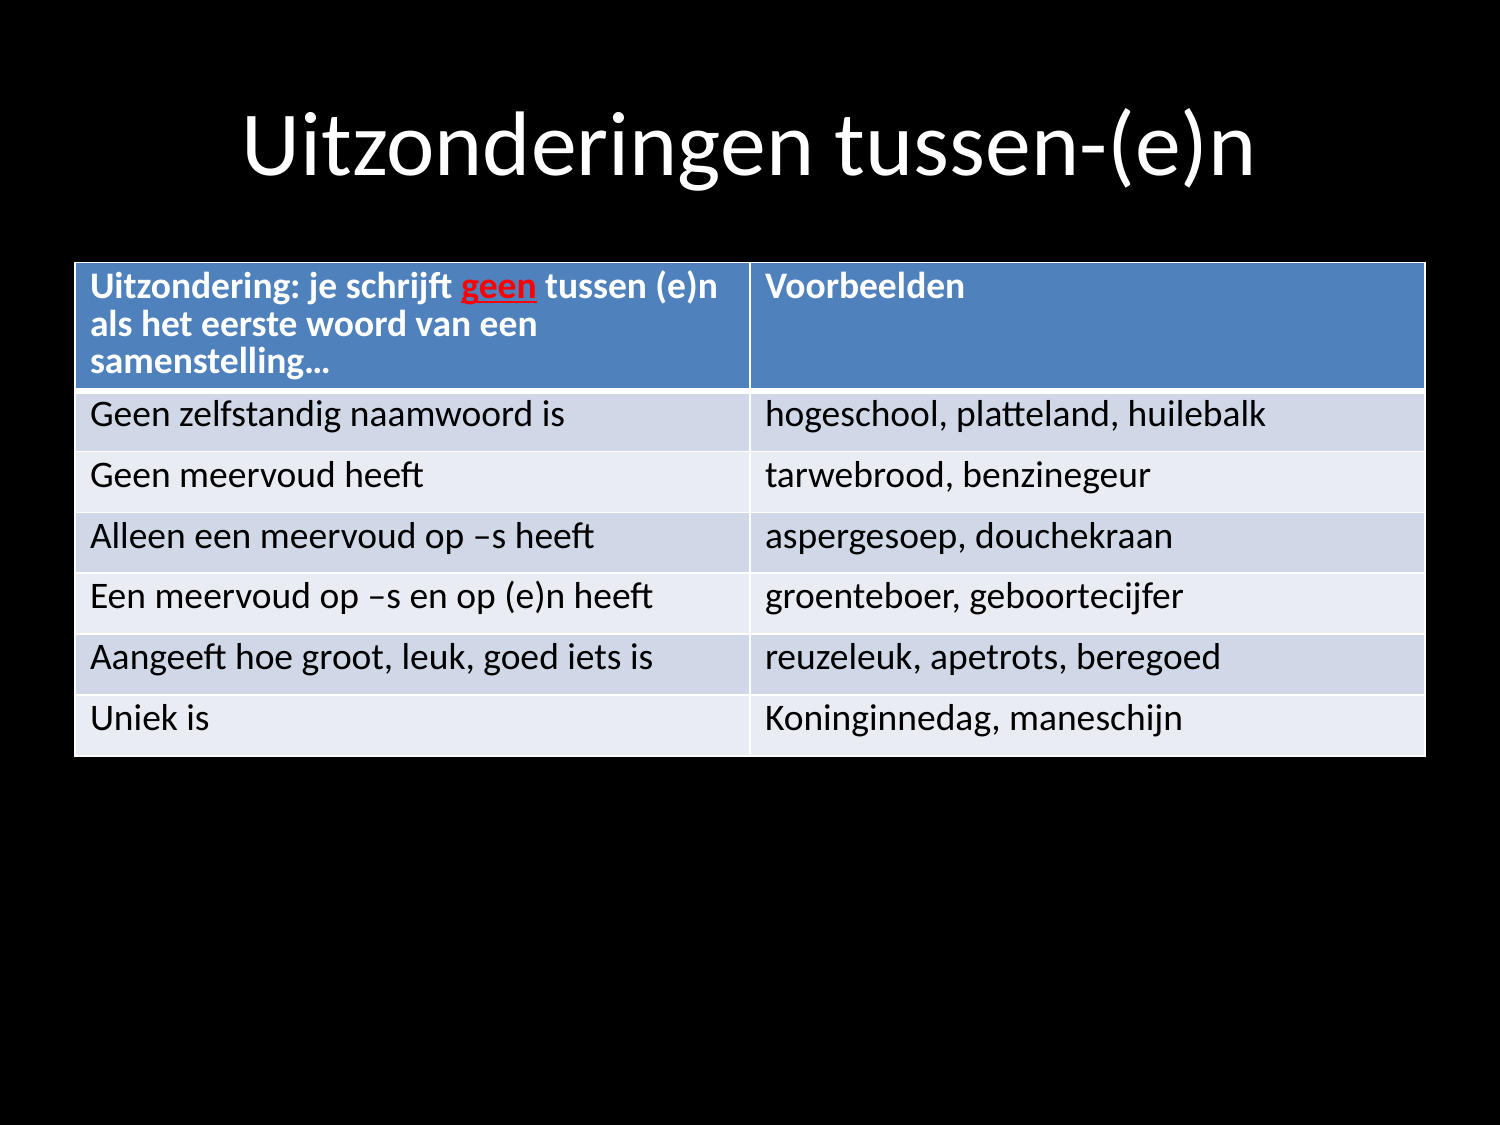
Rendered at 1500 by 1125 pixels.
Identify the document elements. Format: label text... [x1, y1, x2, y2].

table_cell tarwebrood, benzinegeur [751, 452, 1424, 512]
table_cell aspergesoep, douchekraan [751, 513, 1424, 572]
table_cell Uniek is [76, 696, 749, 755]
table_cell hogeschool, platteland, huilebalk [751, 394, 1424, 451]
table_cell Aangeeft hoe groot, leuk, goed iets is [76, 635, 749, 694]
table_cell Een meervoud op –s en op (e)n heeft [76, 574, 749, 633]
table_cell Geen zelfstandig naamwoord is [76, 394, 749, 451]
table_cell Koninginnedag, maneschijn [751, 696, 1424, 755]
table_cell reuzeleuk, apetrots, beregoed [751, 635, 1424, 694]
table_header Uitzondering: je schrijft geen tussen (e)n als het eerste woord van een samenstelling… [76, 263, 749, 388]
table_cell Geen meervoud heeft [76, 452, 749, 512]
table_cell Alleen een meervoud op –s heeft [76, 513, 749, 572]
title Uitzonderingen tussen-(e)n [75, 45, 1425, 233]
table_cell groenteboer, geboortecijfer [751, 574, 1424, 633]
table_header Voorbeelden [751, 263, 1424, 388]
